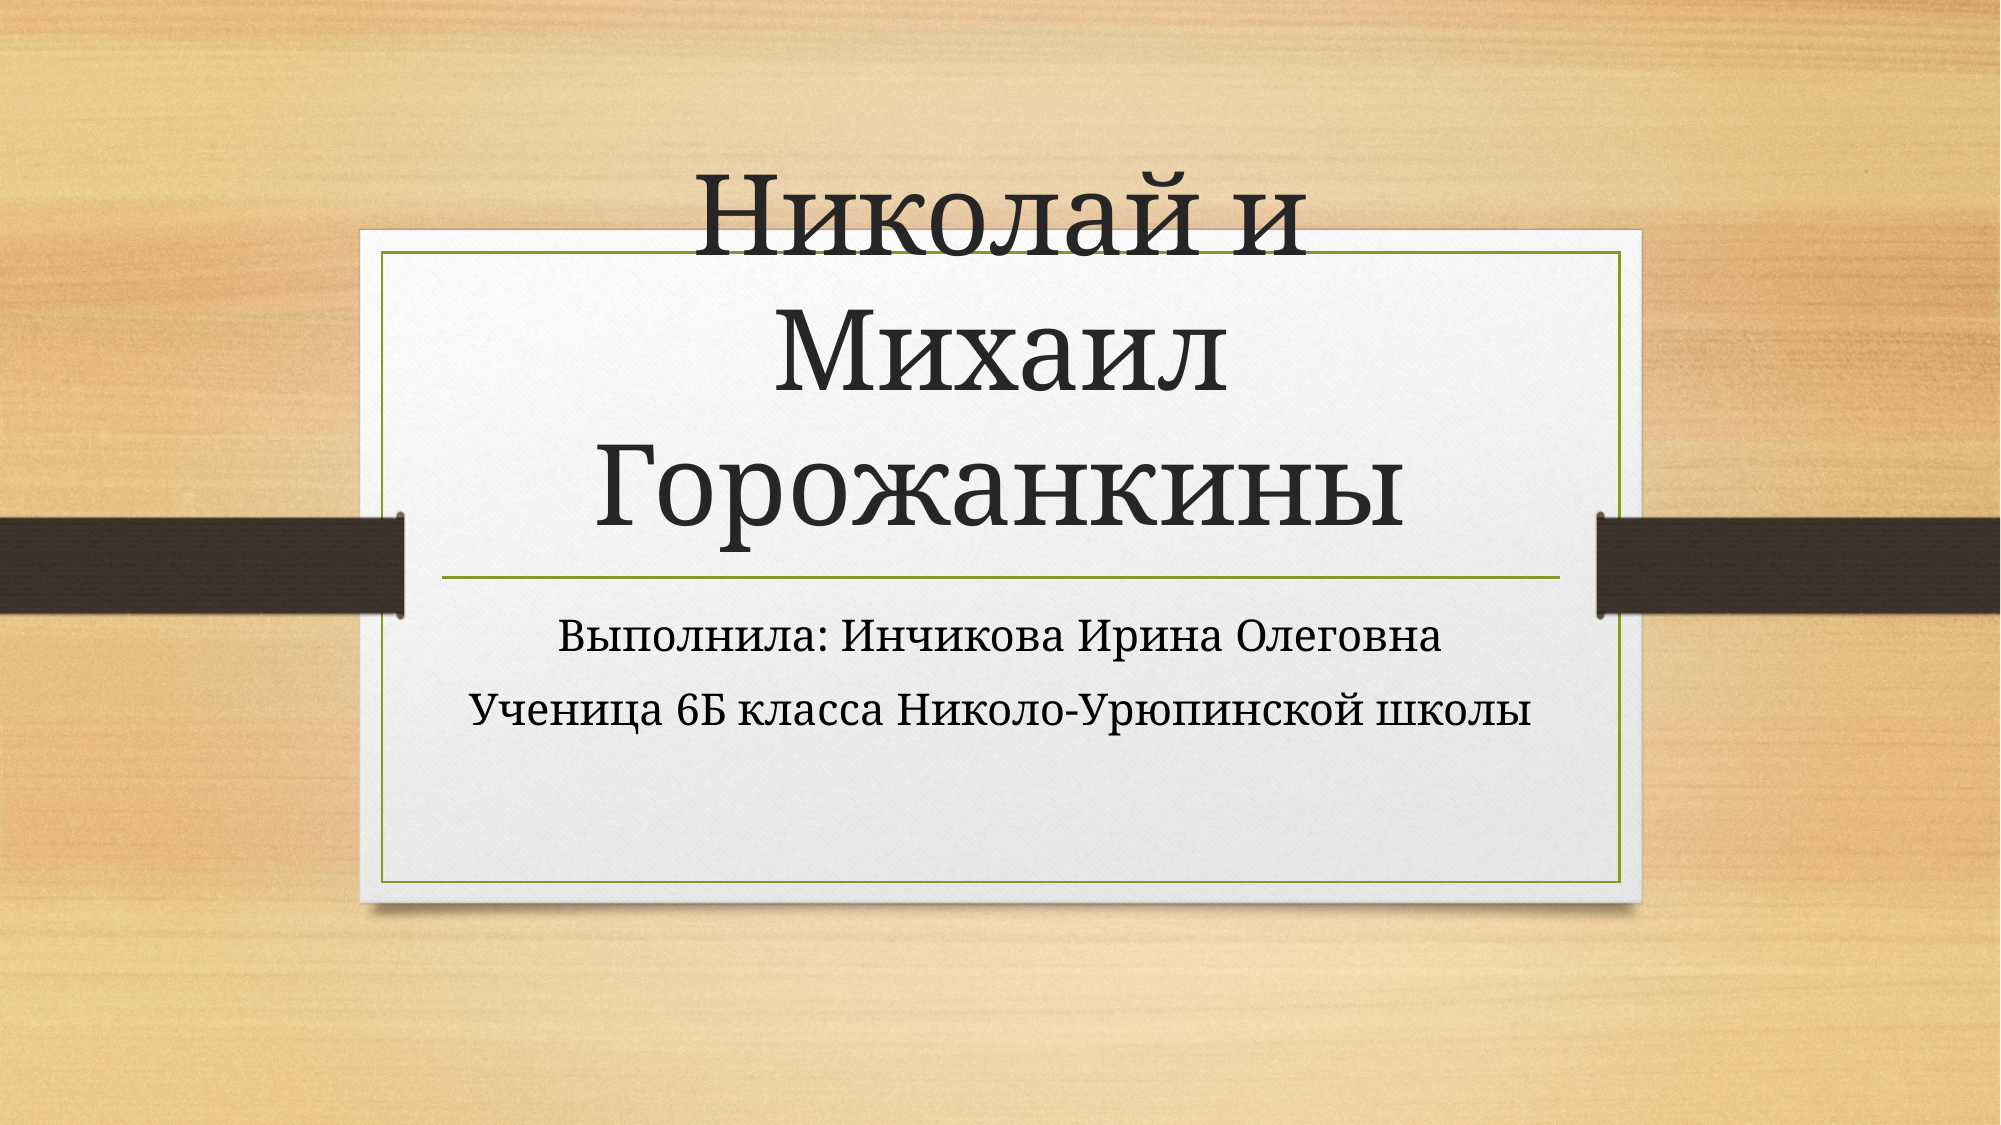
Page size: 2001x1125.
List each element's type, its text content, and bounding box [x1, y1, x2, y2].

title Николай и Михаил Горожанкины [441, 306, 1560, 556]
subtitle Выполнила: Инчикова Ирина Олеговна Ученица 6Б класса Николо-Урюпинской школы [441, 600, 1560, 817]
picture [0, 0, 2001, 1125]
